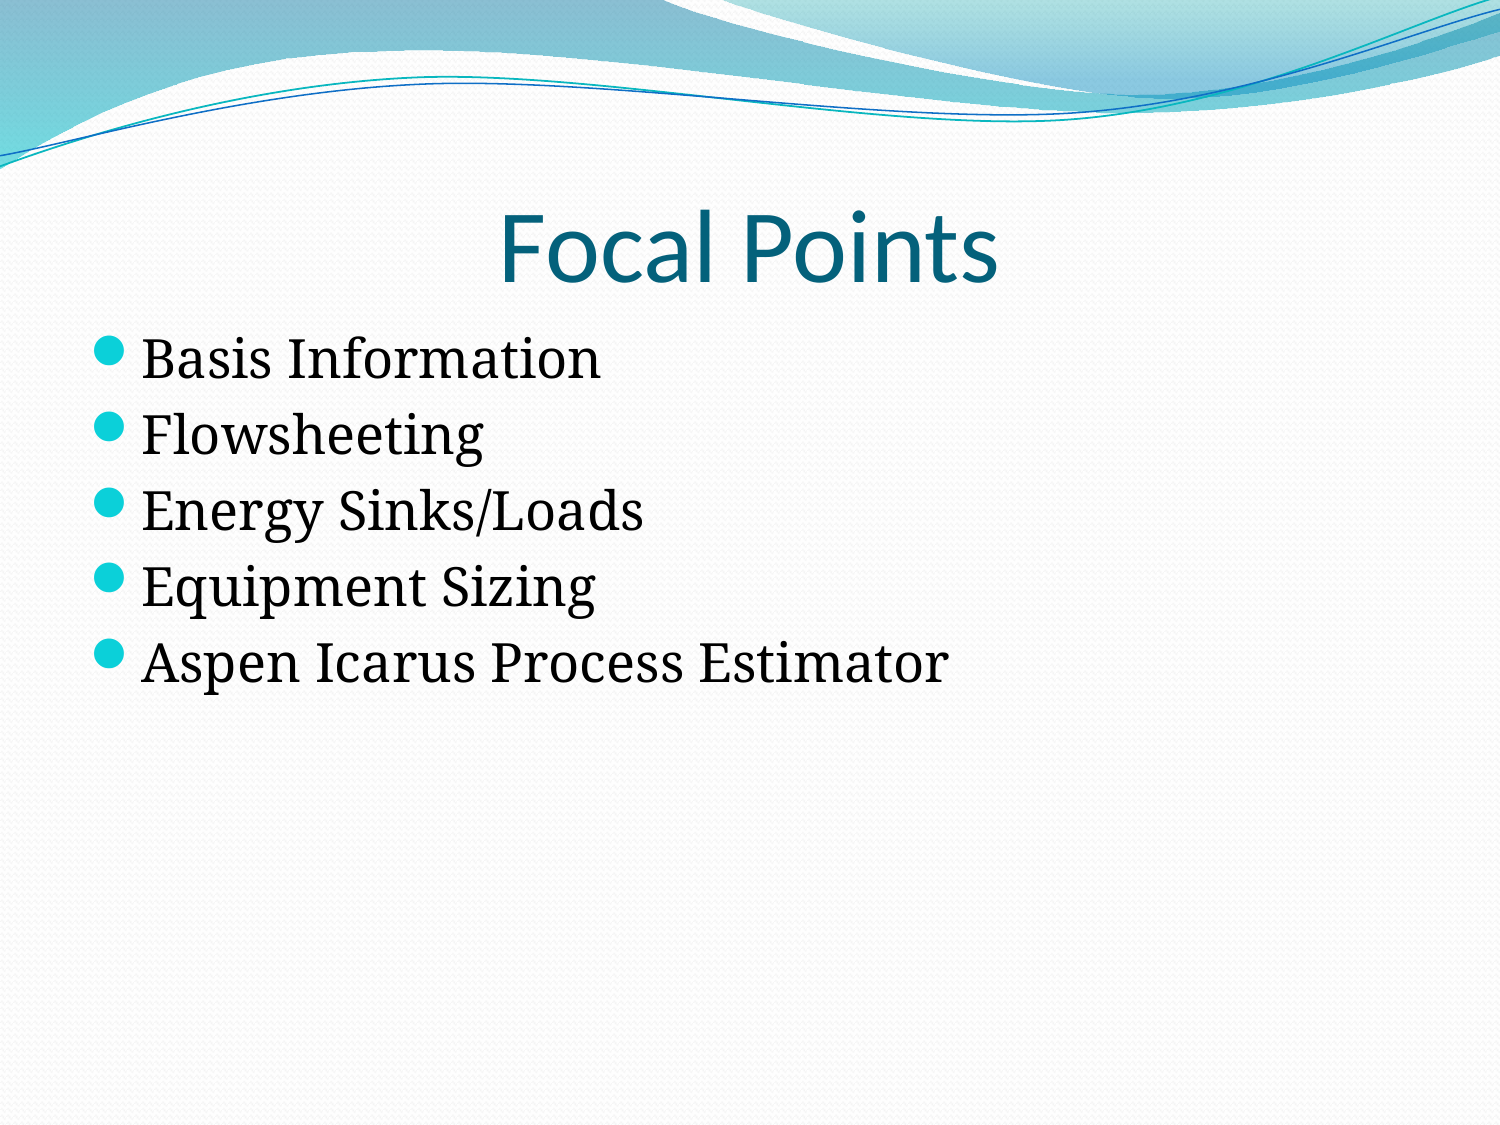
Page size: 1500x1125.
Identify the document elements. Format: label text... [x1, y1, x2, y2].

list Basis Information Flowsheeting Energy Sinks/Loads Equipment Sizing Aspen Icarus Process Estimator [75, 317, 1425, 1038]
title Focal Points [75, 115, 1425, 303]
